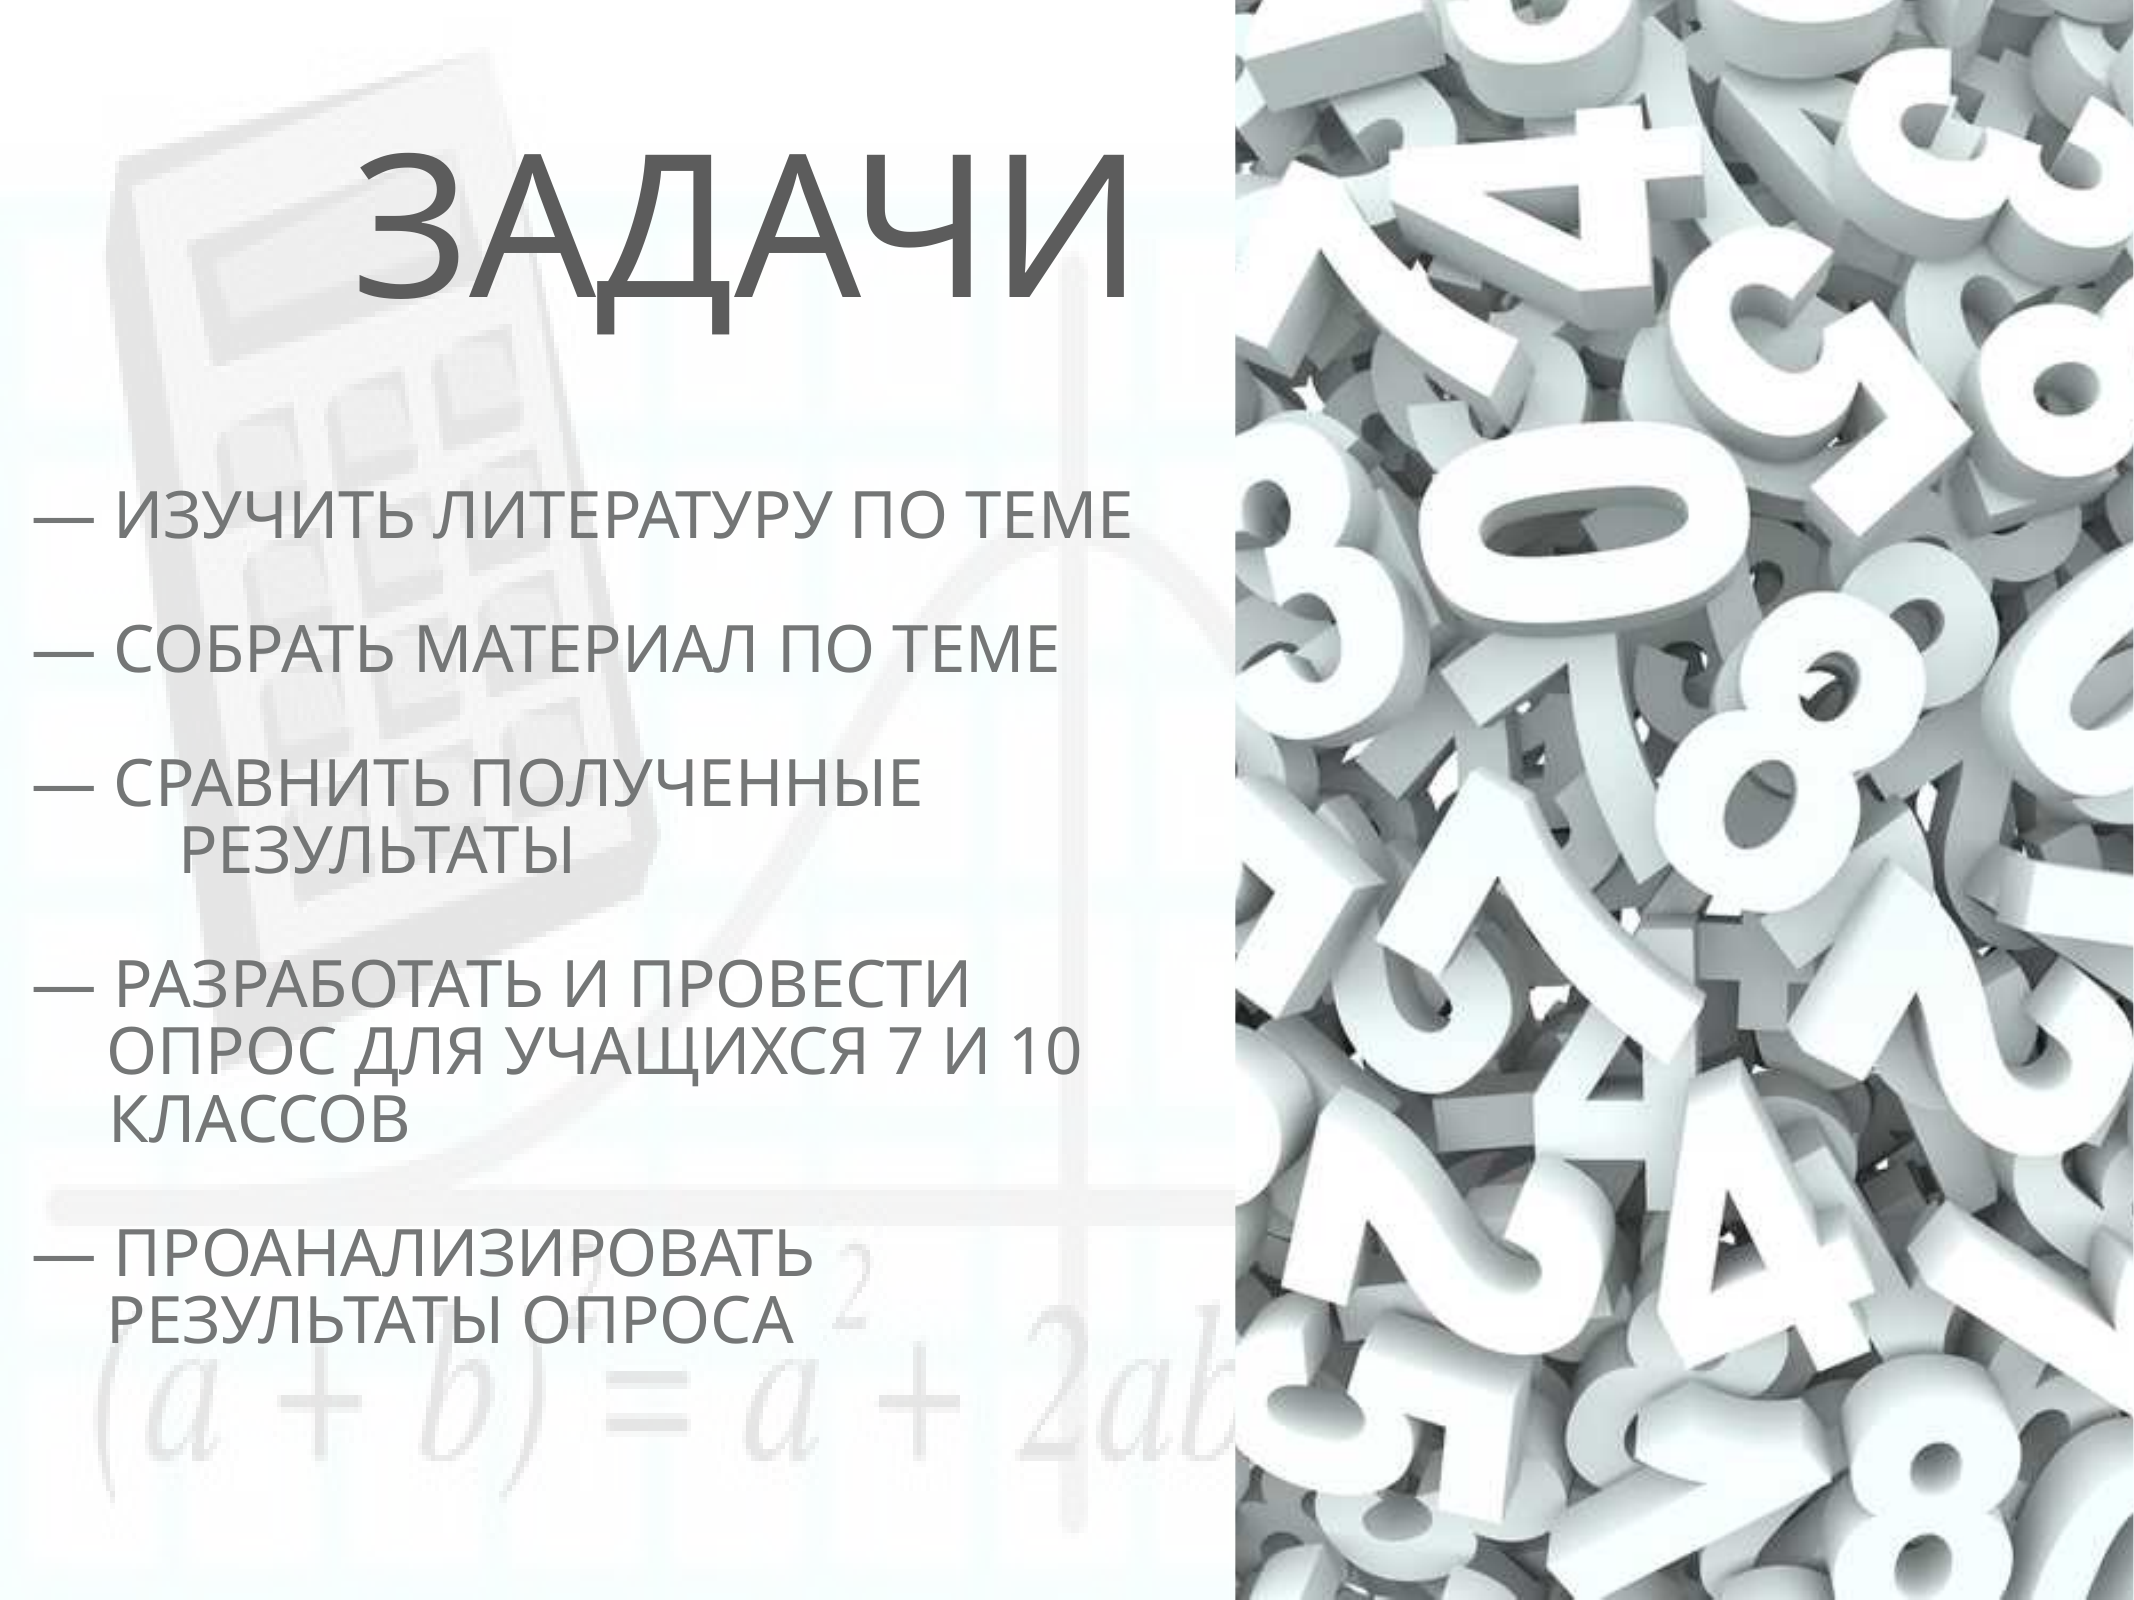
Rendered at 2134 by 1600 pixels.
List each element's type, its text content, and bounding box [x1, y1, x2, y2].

title Задачи [93, 93, 1153, 345]
list — ИЗУЧИТЬ ЛИТЕРАТУРУ ПО ТЕМЕ — СОБРАТЬ МАТЕРИАЛ ПО ТЕМЕ — СРАВНИТЬ ПОЛУЧЕННЫЕ РЕЗУЛЬТАТЫ — РАЗРАБОТАТЬ И ПРОВЕСТИ ОПРОС ДЛЯ УЧАЩИХСЯ 7 И 10 КЛАССОВ — ПРОАНАЛИЗИРОВАТЬ РЕЗУЛЬТАТЫ ОПРОСА [22, 485, 1224, 1408]
picture [1235, 0, 2134, 1600]
